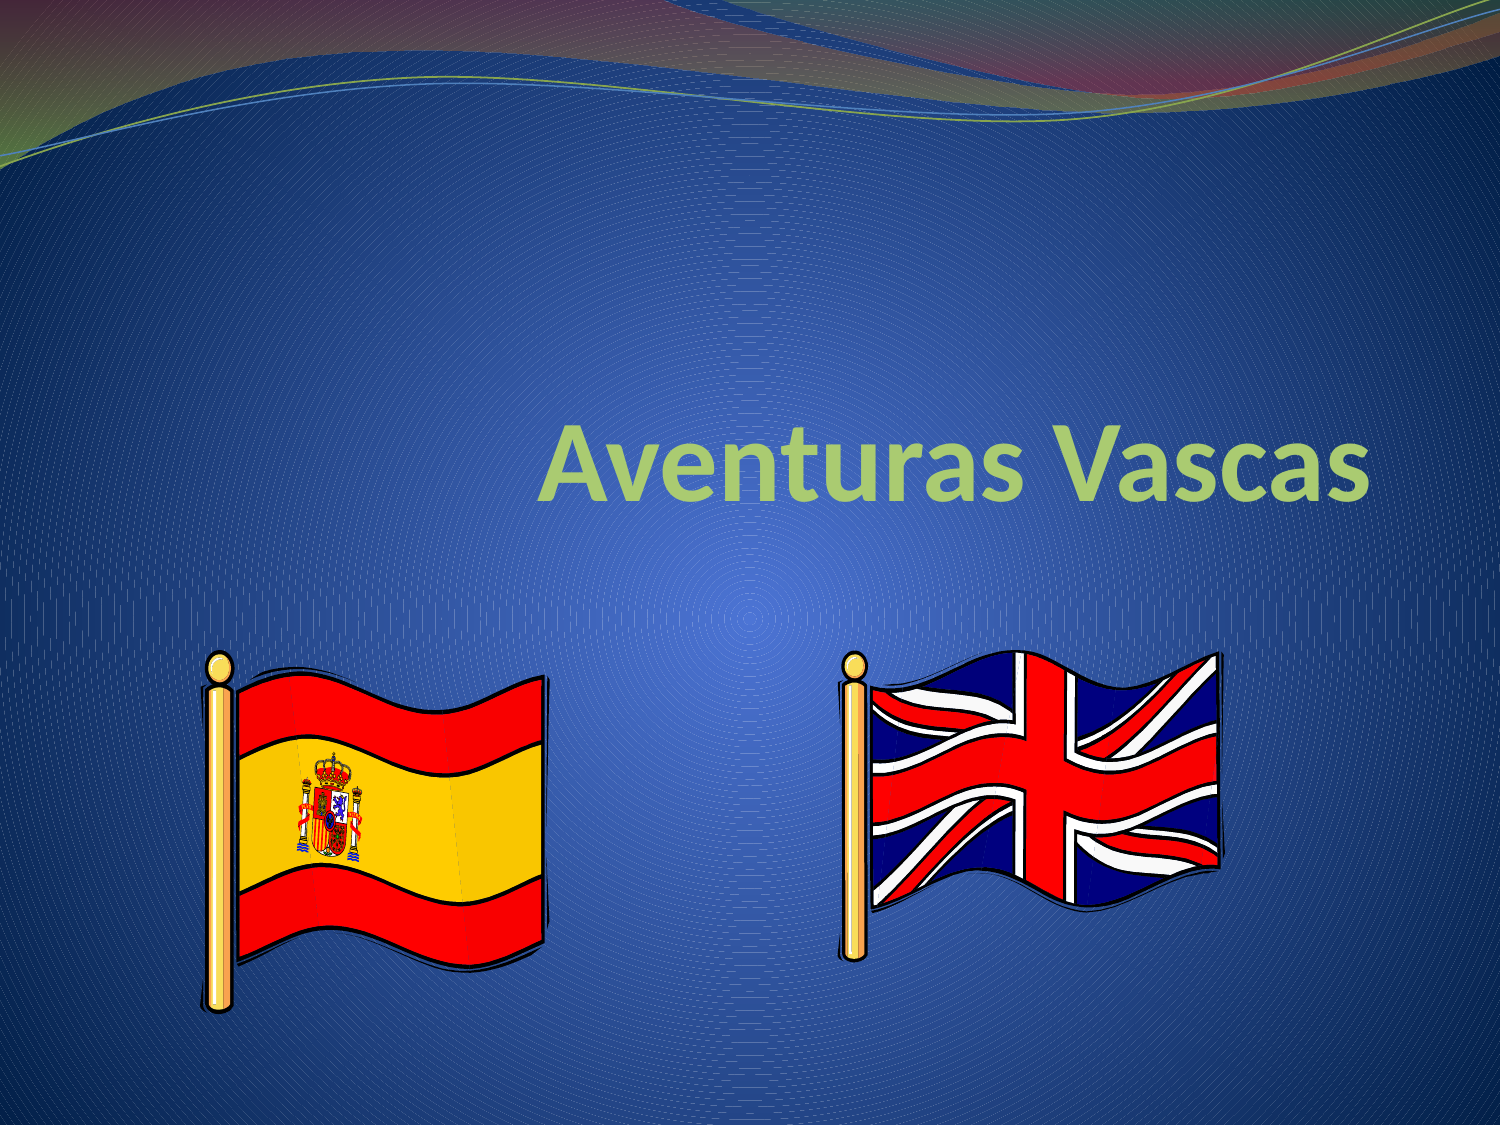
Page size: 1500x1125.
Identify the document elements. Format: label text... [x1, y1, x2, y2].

title Aventuras Vascas [87, 224, 1376, 525]
picture [837, 649, 1226, 963]
picture [199, 649, 551, 1015]
